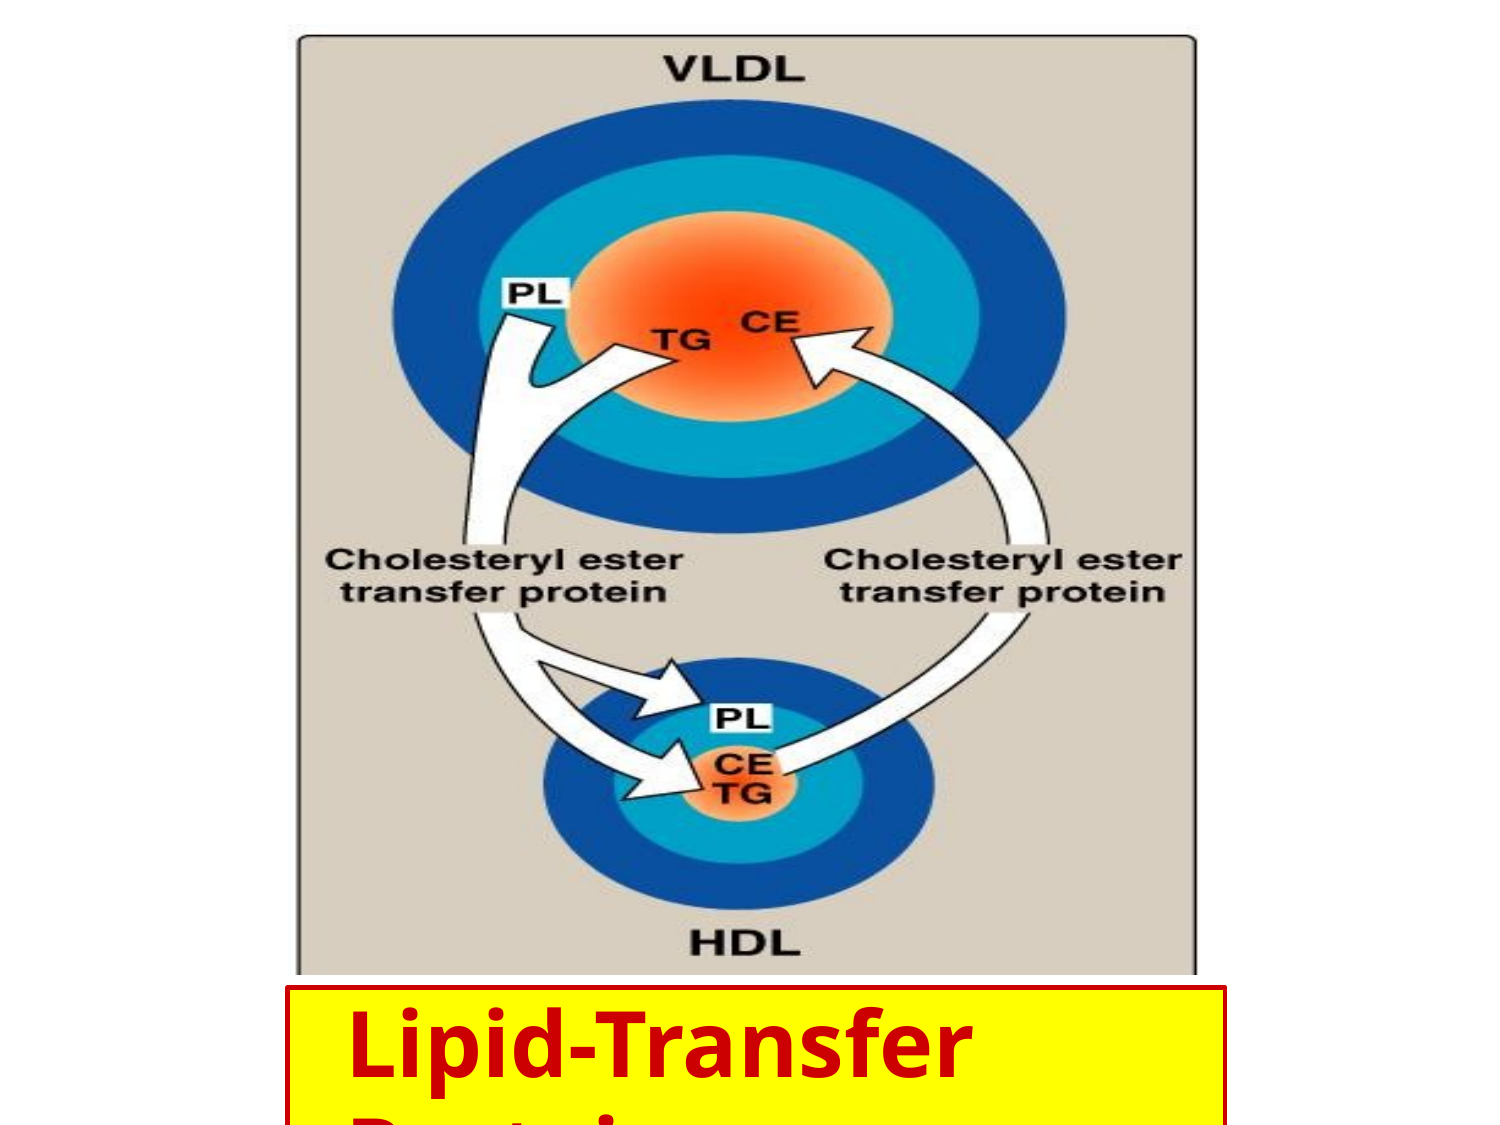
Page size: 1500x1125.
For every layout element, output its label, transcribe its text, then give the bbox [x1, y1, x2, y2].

text_box Lipid-Transfer Protein [287, 987, 1226, 1125]
text_box [287, 24, 1200, 975]
